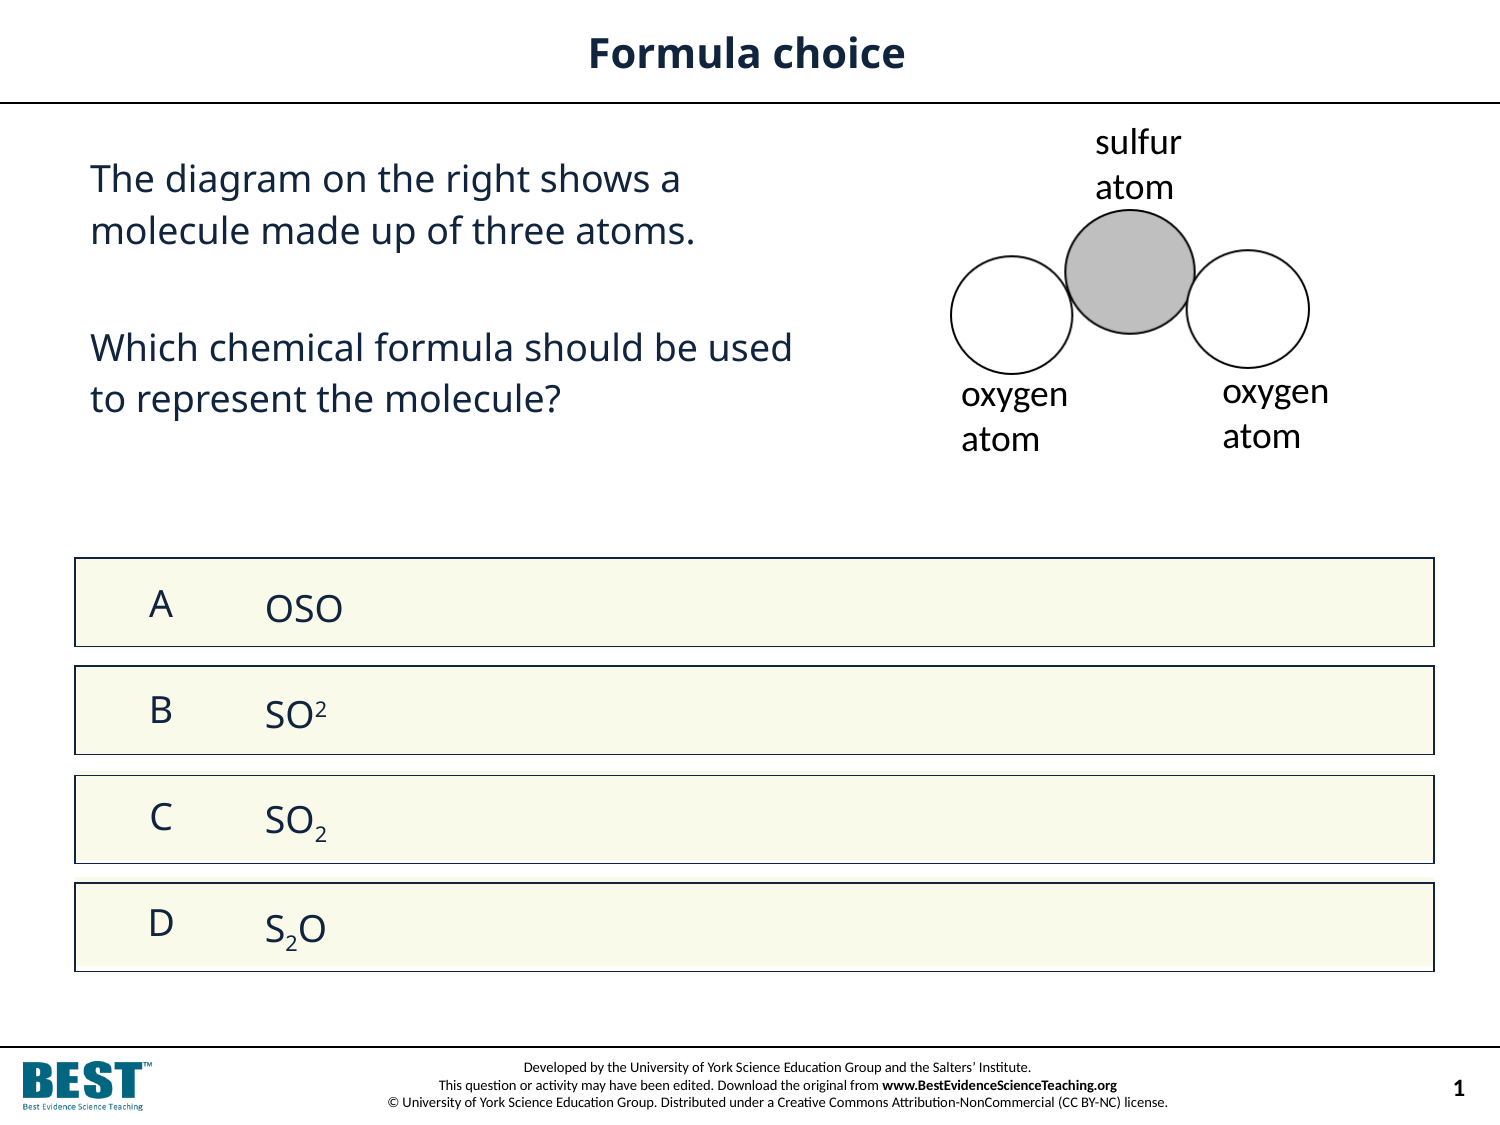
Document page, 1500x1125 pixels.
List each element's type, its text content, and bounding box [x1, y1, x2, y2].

list SO2 [249, 773, 1435, 863]
text_box oxygen atom [946, 379, 1128, 467]
picture [950, 209, 1311, 376]
picture [23, 1061, 152, 1111]
text_box sulfur atom [1080, 109, 1261, 208]
list The diagram on the right shows a molecule made up of three atoms. Which chemical formula should be used to represent the molecule? [75, 141, 831, 541]
text_box oxygen atom [1207, 358, 1389, 464]
title Formula choice [23, 4, 1471, 99]
list S2O [249, 882, 1435, 971]
list SO2 [249, 666, 1435, 755]
list OSO [249, 560, 1435, 649]
slide_number 1 [1130, 1061, 1481, 1111]
